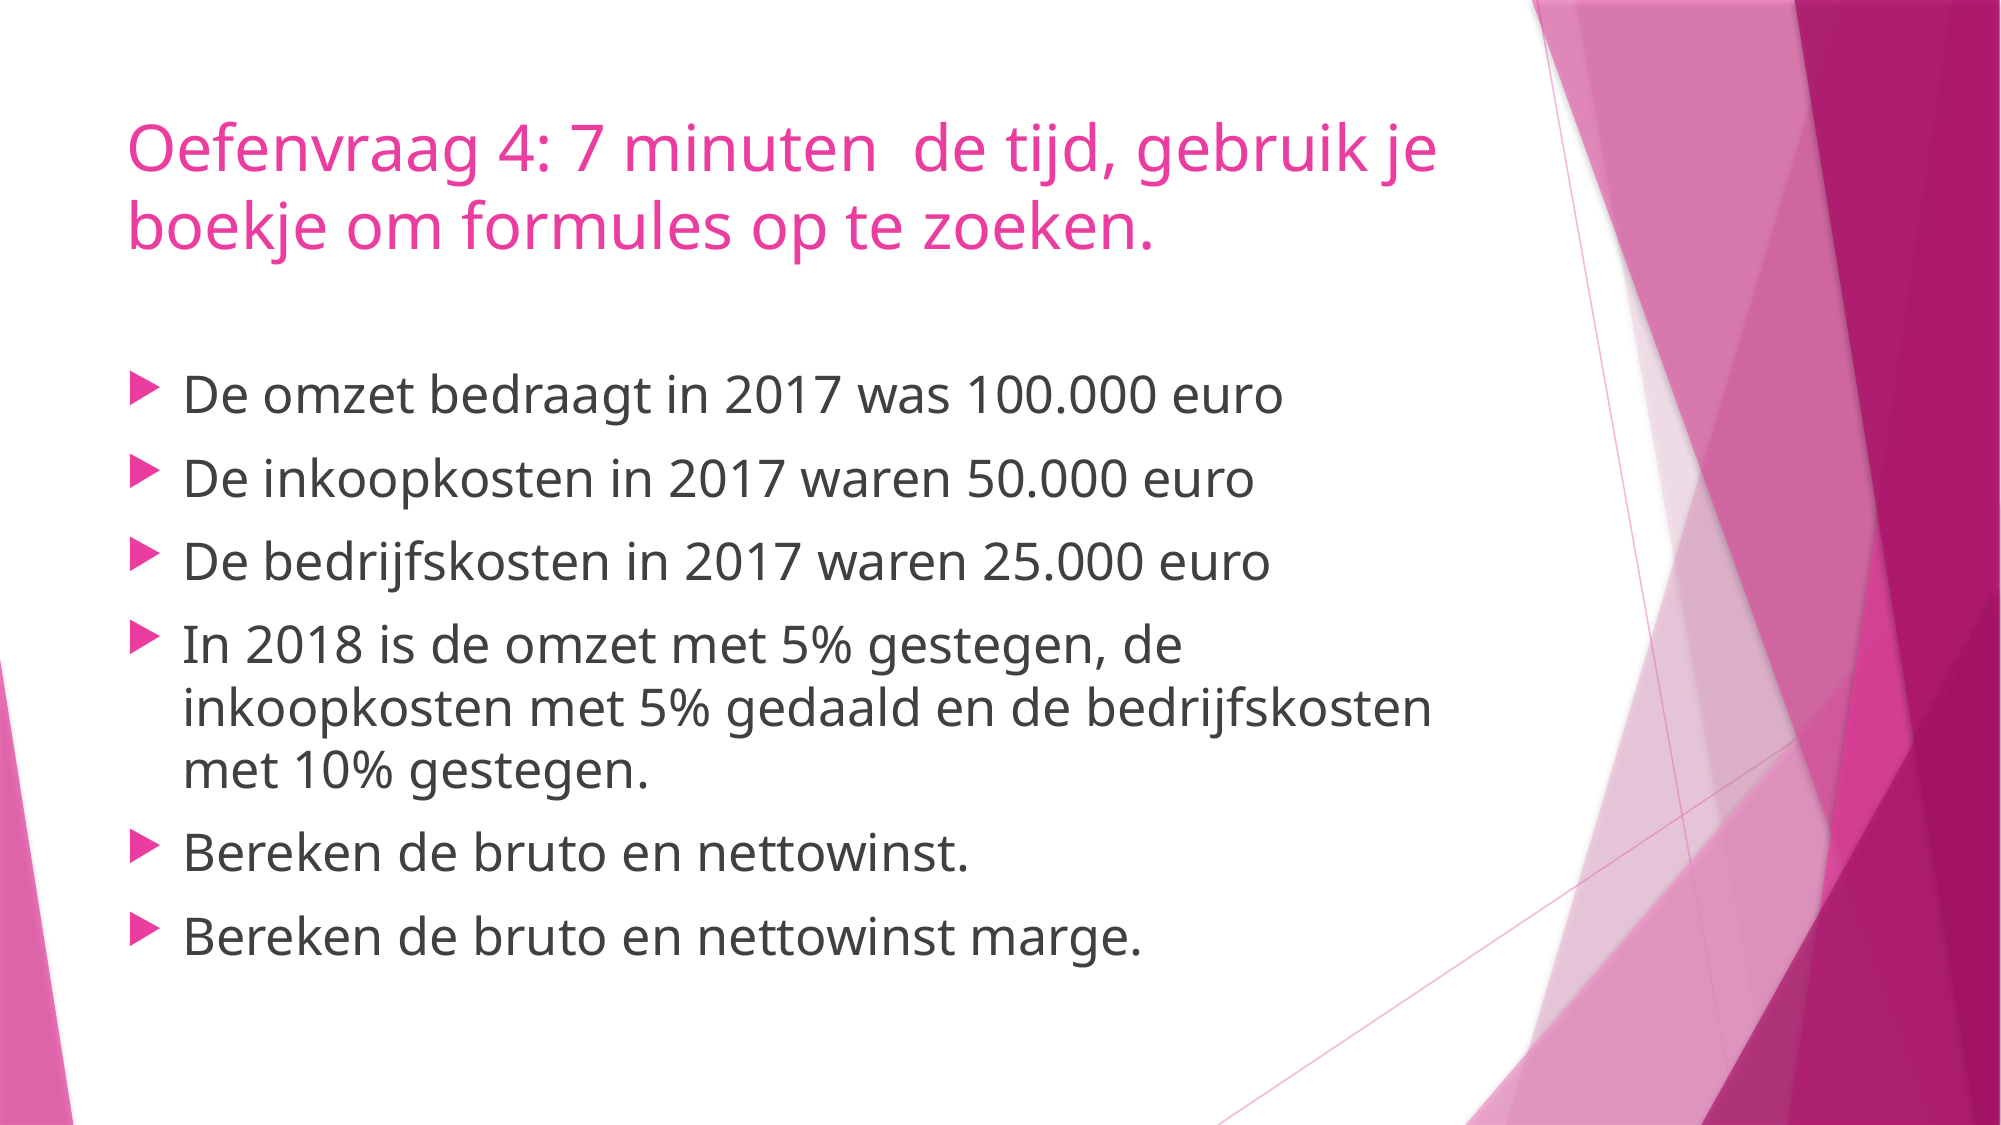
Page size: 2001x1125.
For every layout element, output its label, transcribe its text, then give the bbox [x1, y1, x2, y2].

title Oefenvraag 4: 7 minuten de tijd, gebruik je boekje om formules op te zoeken. [111, 99, 1522, 317]
list De omzet bedraagt in 2017 was 100.000 euro De inkoopkosten in 2017 waren 50.000 euro De bedrijfskosten in 2017 waren 25.000 euro In 2018 is de omzet met 5% gestegen, de inkoopkosten met 5% gedaald en de bedrijfskosten met 10% gestegen. Bereken de bruto en nettowinst. Bereken de bruto en nettowinst marge. [111, 354, 1522, 992]
